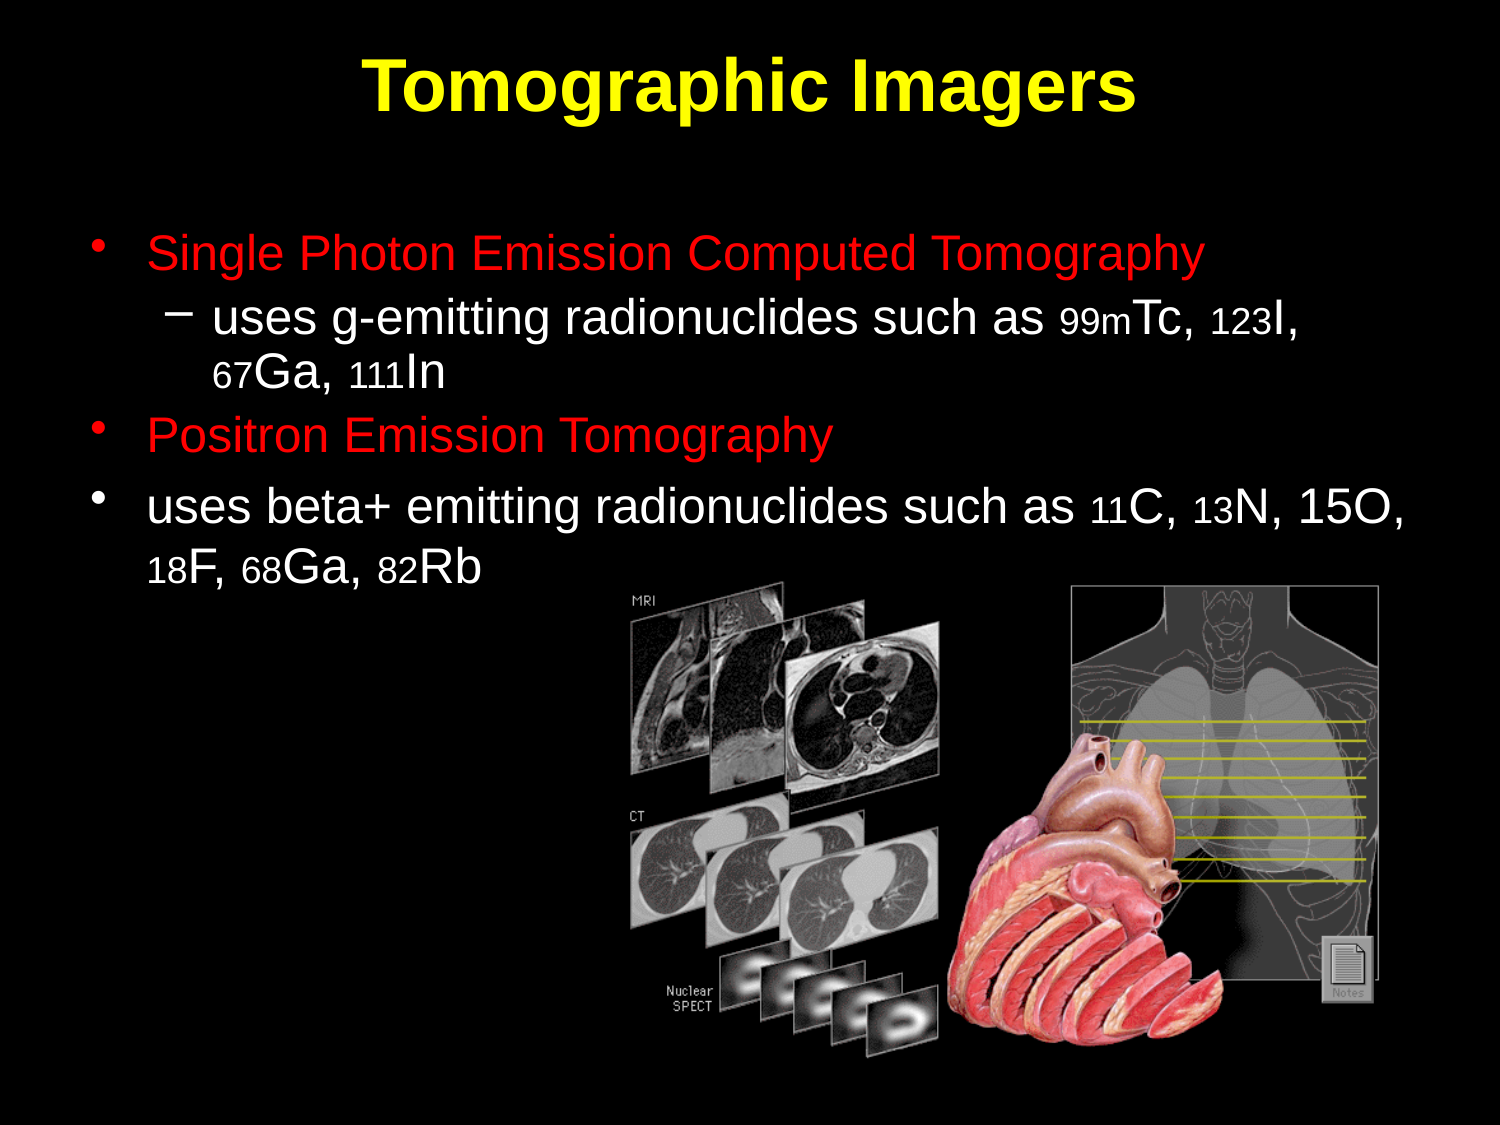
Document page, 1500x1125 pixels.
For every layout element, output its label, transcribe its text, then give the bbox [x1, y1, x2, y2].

picture [624, 574, 1388, 1066]
list Single Photon Emission Computed Tomography uses g-emitting radionuclides such as 99mTc, 123I, 67Ga, 111In Positron Emission Tomography uses beta+ emitting radionuclides such as 11C, 13N, 15O, 18F, 68Ga, 82Rb [74, 219, 1426, 1063]
title Tomographic Imagers [74, 0, 1426, 176]
